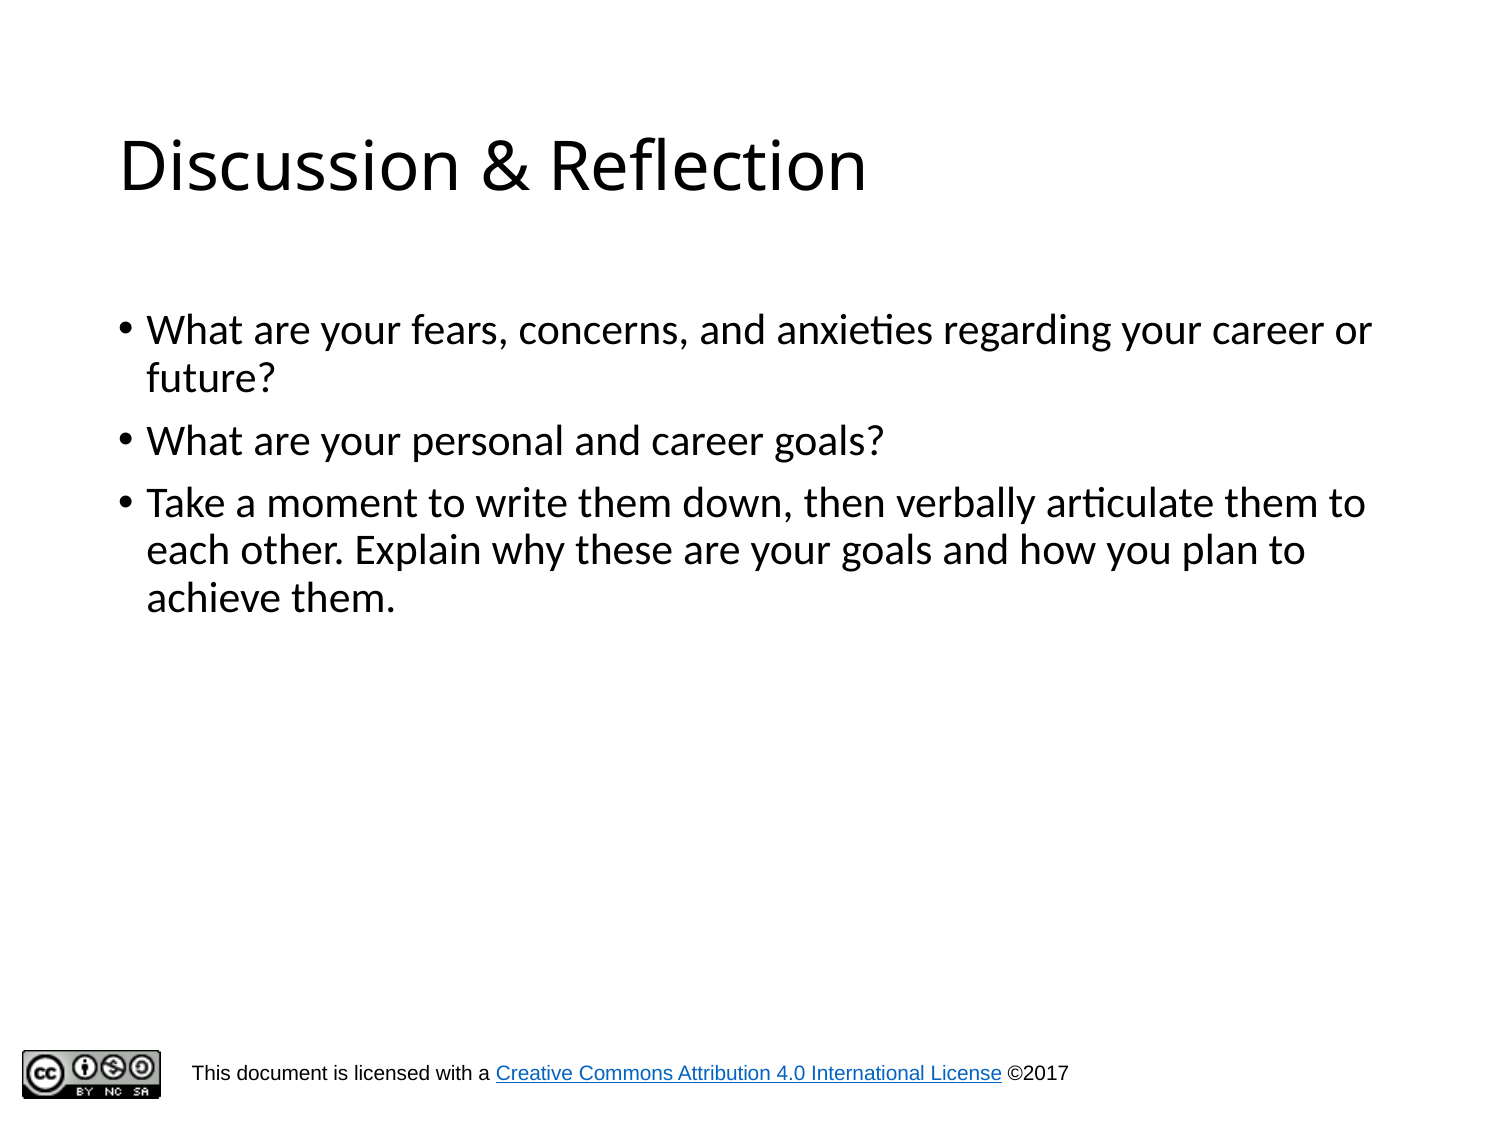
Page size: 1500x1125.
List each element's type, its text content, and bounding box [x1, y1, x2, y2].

list What are your fears, concerns, and anxieties regarding your career or future? What are your personal and career goals? Take a moment to write them down, then verbally articulate them to each other. Explain why these are your goals and how you plan to achieve them. [102, 299, 1398, 1014]
title Discussion & Reflection [102, 59, 1398, 278]
picture [22, 1050, 161, 1099]
